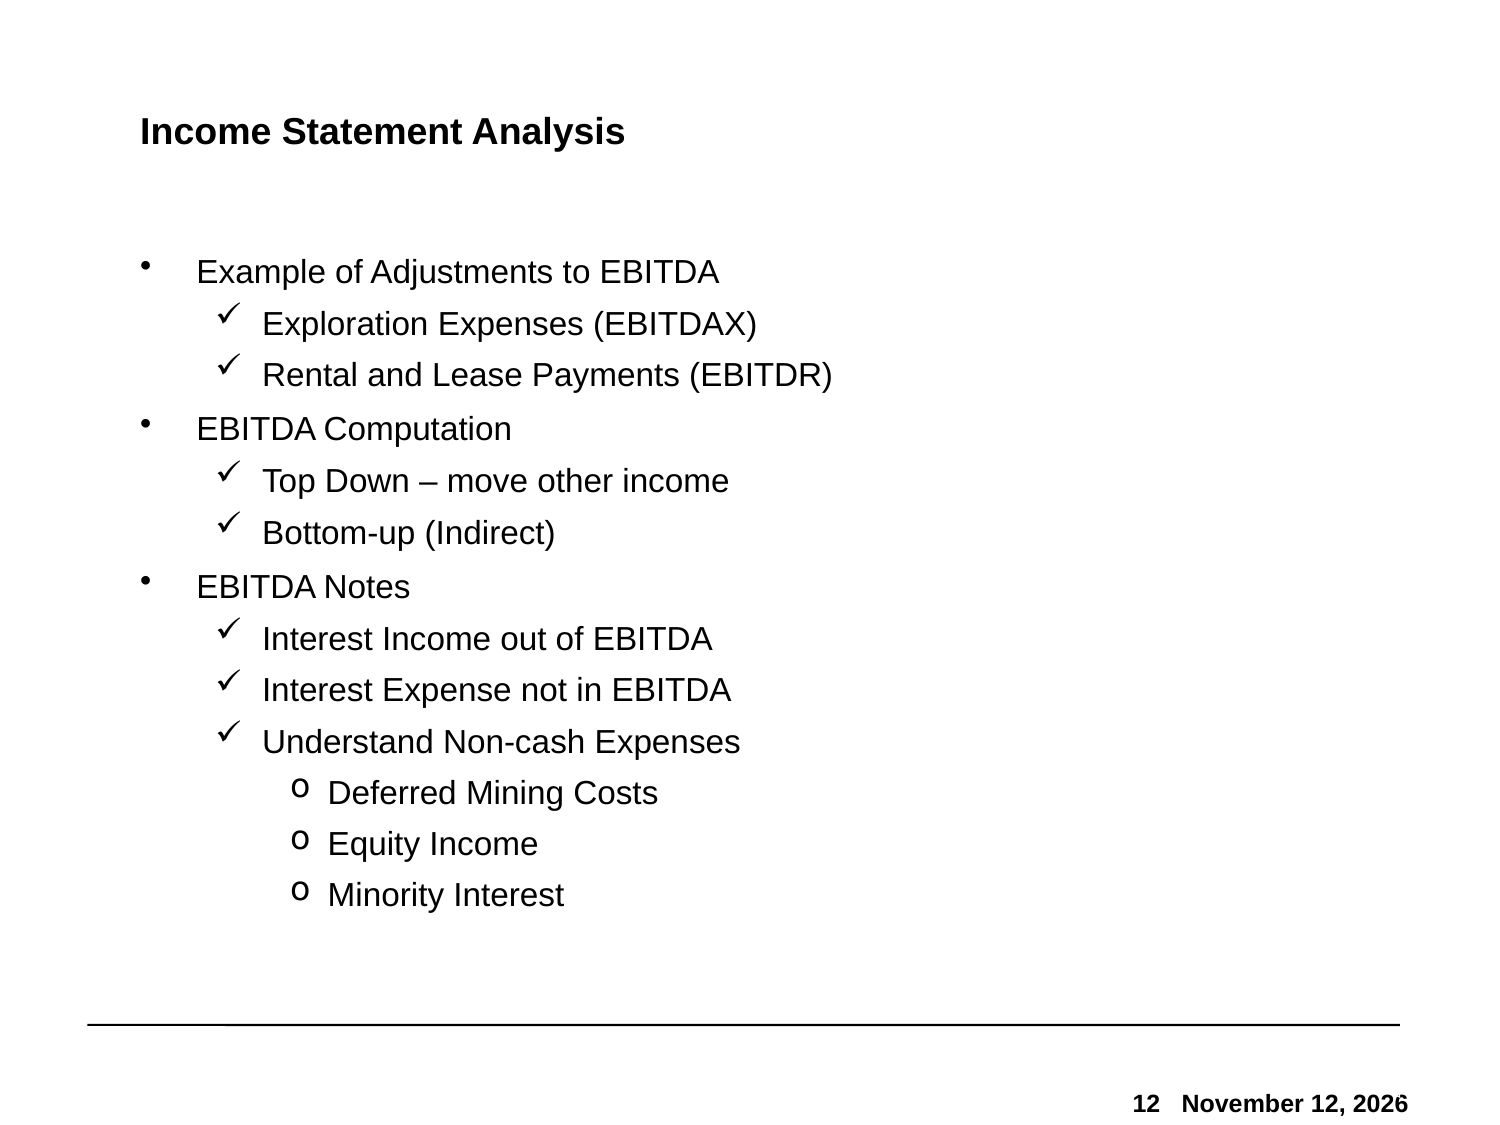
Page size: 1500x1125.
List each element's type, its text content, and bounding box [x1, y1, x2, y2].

title Income Statement Analysis [124, 99, 1401, 226]
list Example of Adjustments to EBITDA Exploration Expenses (EBITDAX) Rental and Lease Payments (EBITDR) EBITDA Computation Top Down – move other income Bottom-up (Indirect) EBITDA Notes Interest Income out of EBITDA Interest Expense not in EBITDA Understand Non-cash Expenses Deferred Mining Costs Equity Income Minority Interest [124, 249, 1426, 1013]
